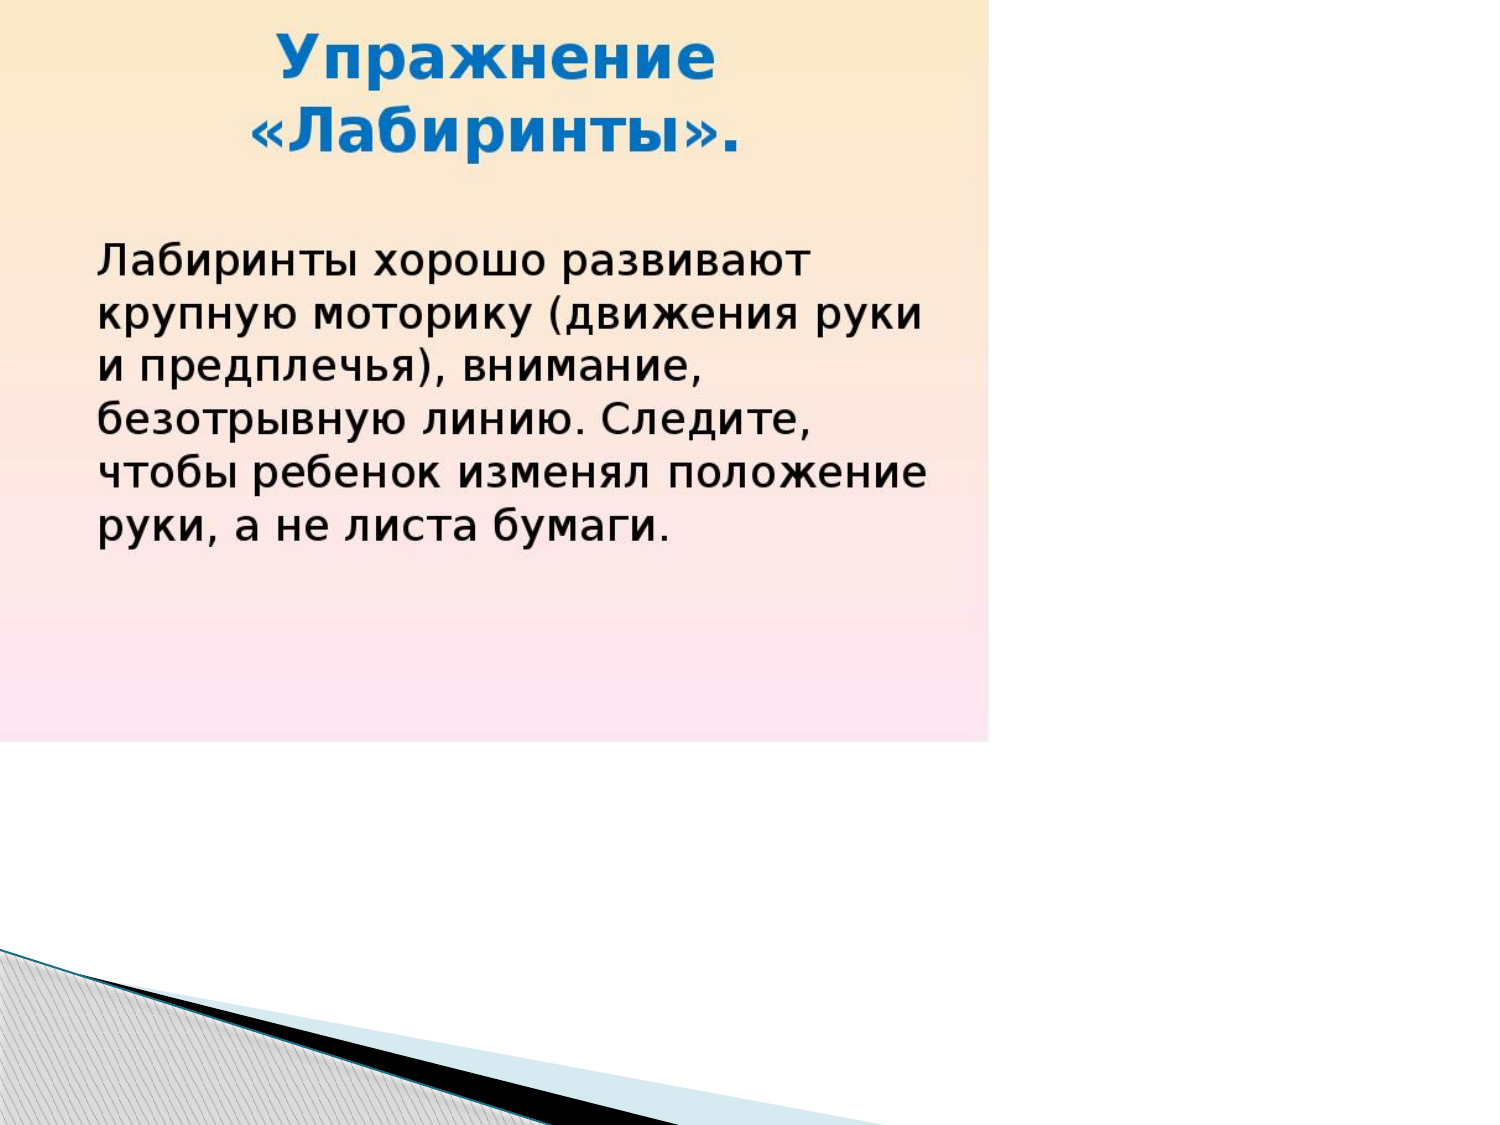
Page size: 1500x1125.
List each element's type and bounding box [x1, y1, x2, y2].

list [0, 0, 991, 743]
